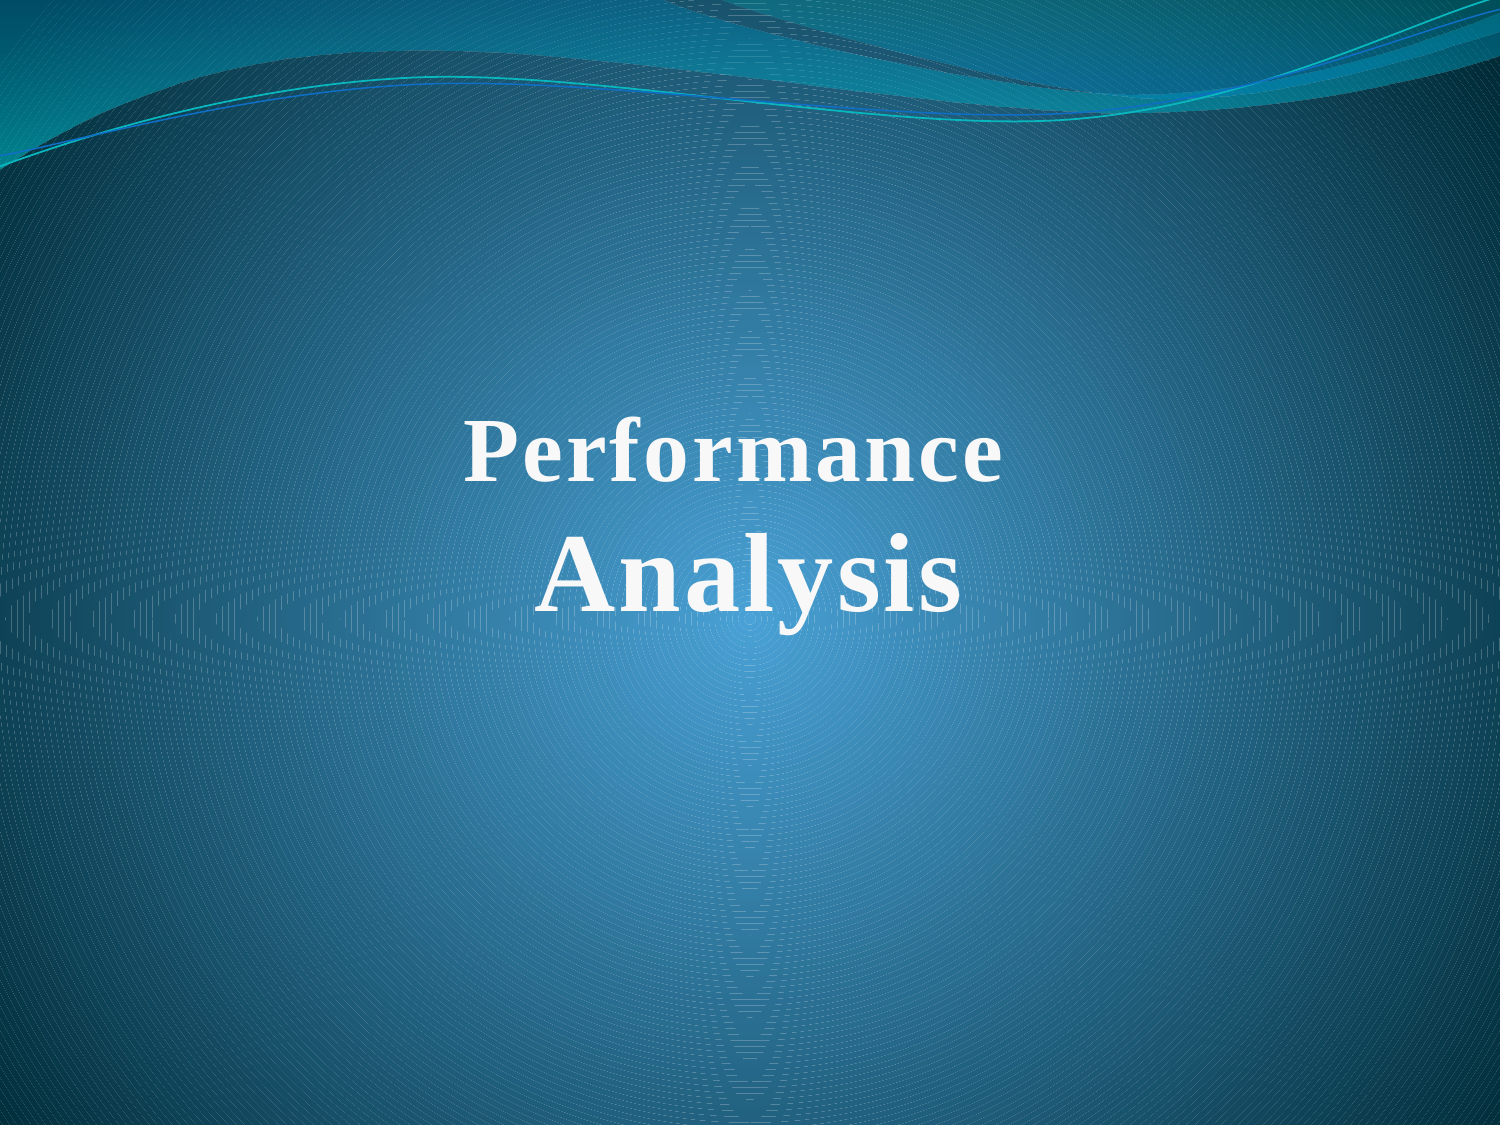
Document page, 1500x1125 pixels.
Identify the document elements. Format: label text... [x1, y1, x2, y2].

title Performance Analysis [237, 249, 1263, 635]
